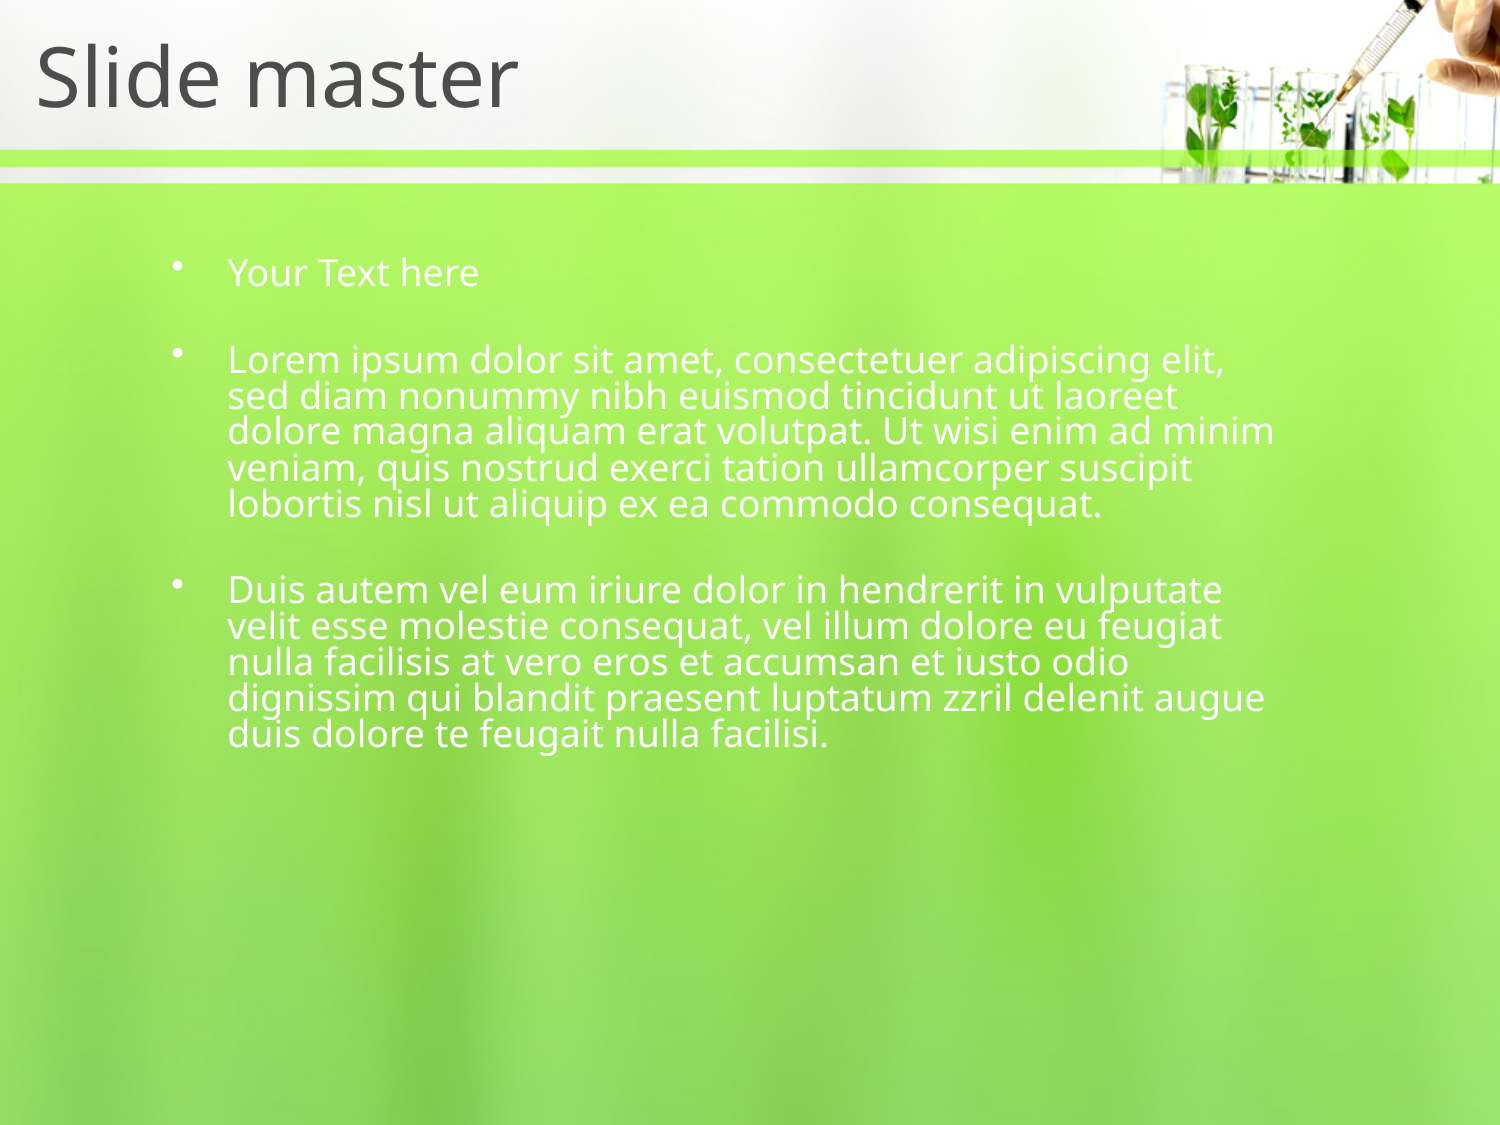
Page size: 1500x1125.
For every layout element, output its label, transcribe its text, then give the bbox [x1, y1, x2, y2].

list Your Text here Lorem ipsum dolor sit amet, consectetuer adipiscing elit, sed diam nonummy nibh euismod tincidunt ut laoreet dolore magna aliquam erat volutpat. Ut wisi enim ad minim veniam, quis nostrud exerci tation ullamcorper suscipit lobortis nisl ut aliquip ex ea commodo consequat. Duis autem vel eum iriure dolor in hendrerit in vulputate velit esse molestie consequat, vel illum dolore eu feugiat nulla facilisis at vero eros et accumsan et iusto odio dignissim qui blandit praesent luptatum zzril delenit augue duis dolore te feugait nulla facilisi. [156, 249, 1294, 950]
title Slide master [20, 15, 1454, 134]
picture [0, 0, 1500, 1125]
